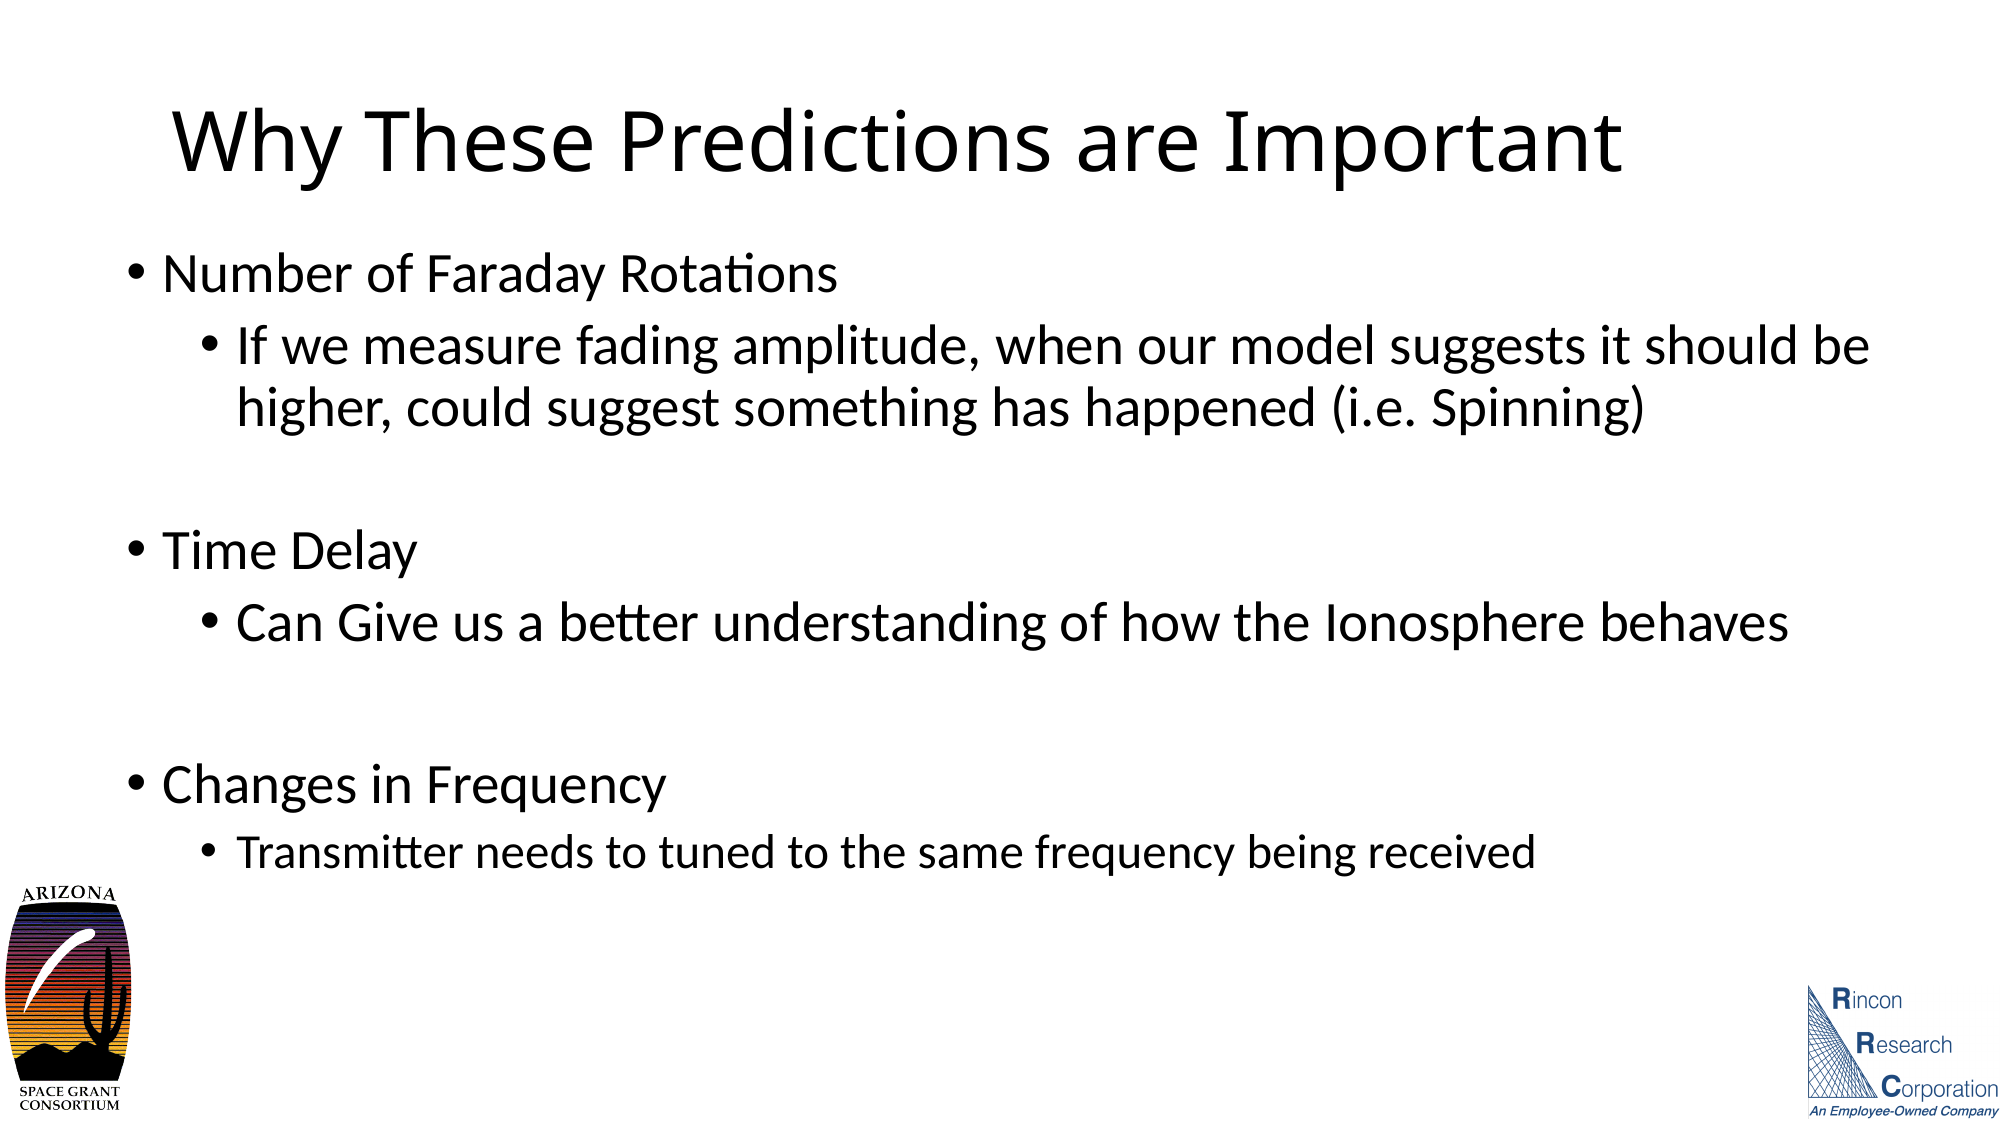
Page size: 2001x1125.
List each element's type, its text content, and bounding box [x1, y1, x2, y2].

list Number of Faraday Rotations If we measure fading amplitude, when our model suggests it should be higher, could suggest something has happened (i.e. Spinning) Time Delay Can Give us a better understanding of how the Ionosphere behaves Changes in Frequency Transmitter needs to tuned to the same frequency being received [37, 236, 2000, 950]
title Why These Predictions are Important [156, 35, 1882, 236]
picture [0, 881, 135, 1112]
picture [1808, 985, 2000, 1119]
